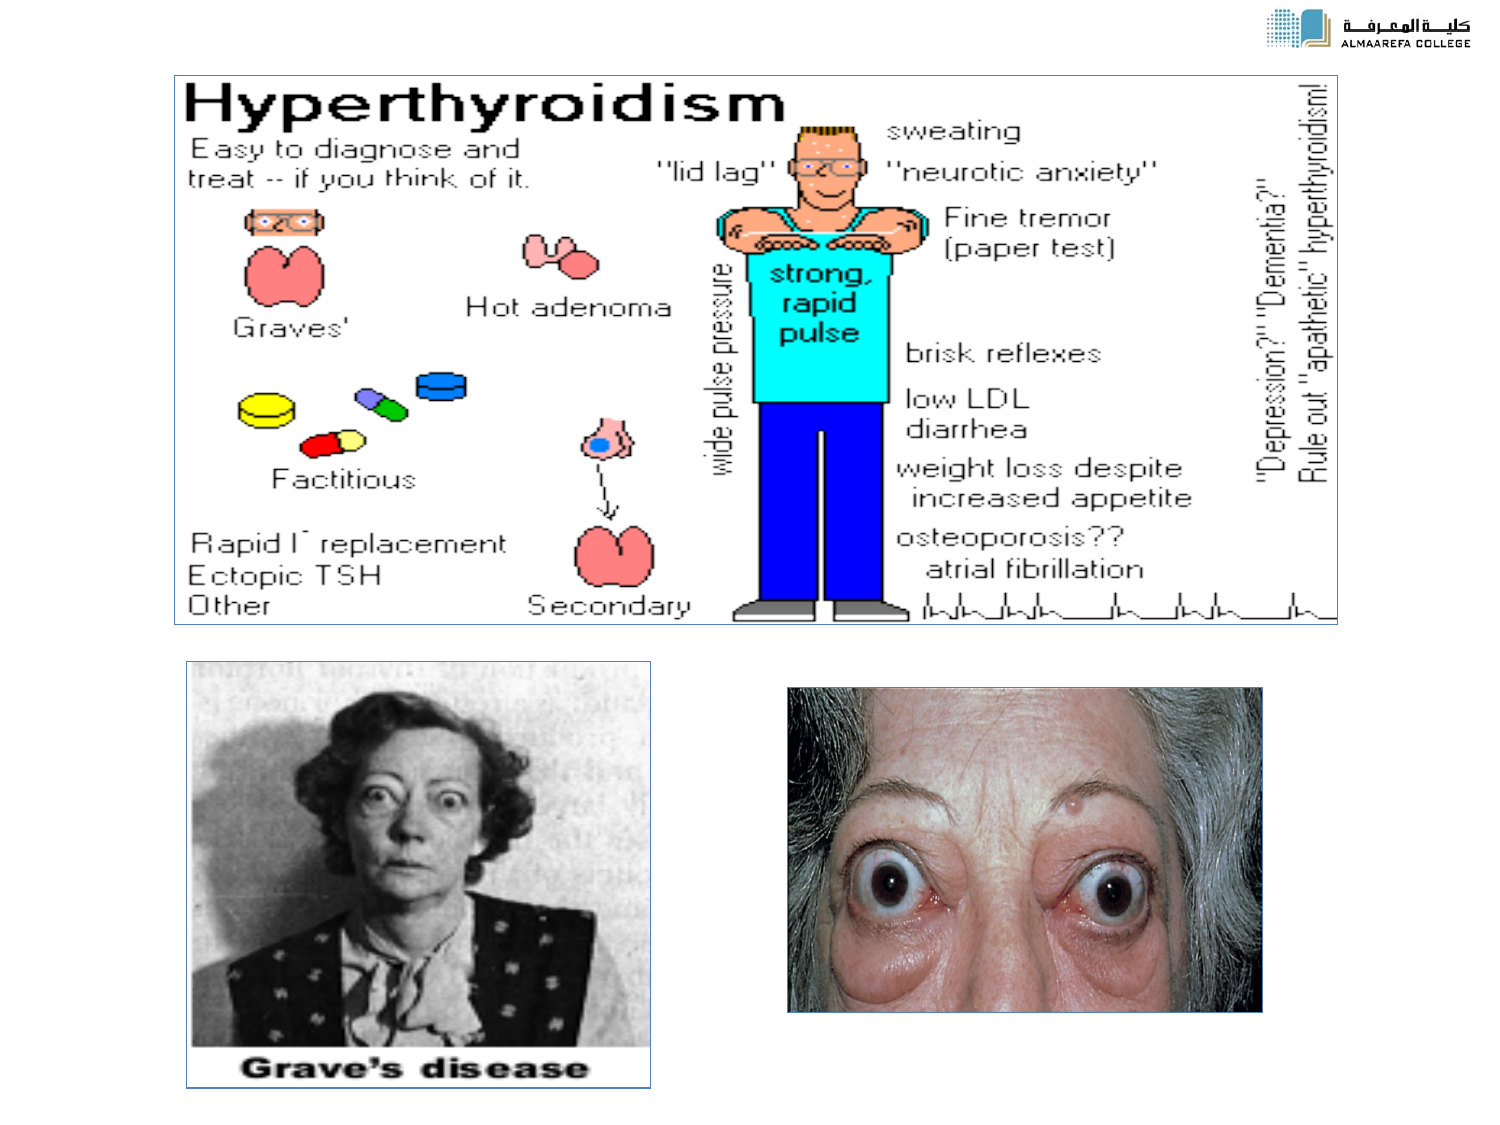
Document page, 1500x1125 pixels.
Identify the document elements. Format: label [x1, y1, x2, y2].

list [174, 74, 1338, 626]
picture [787, 687, 1263, 1013]
picture [1262, 0, 1475, 65]
picture [187, 662, 651, 1088]
